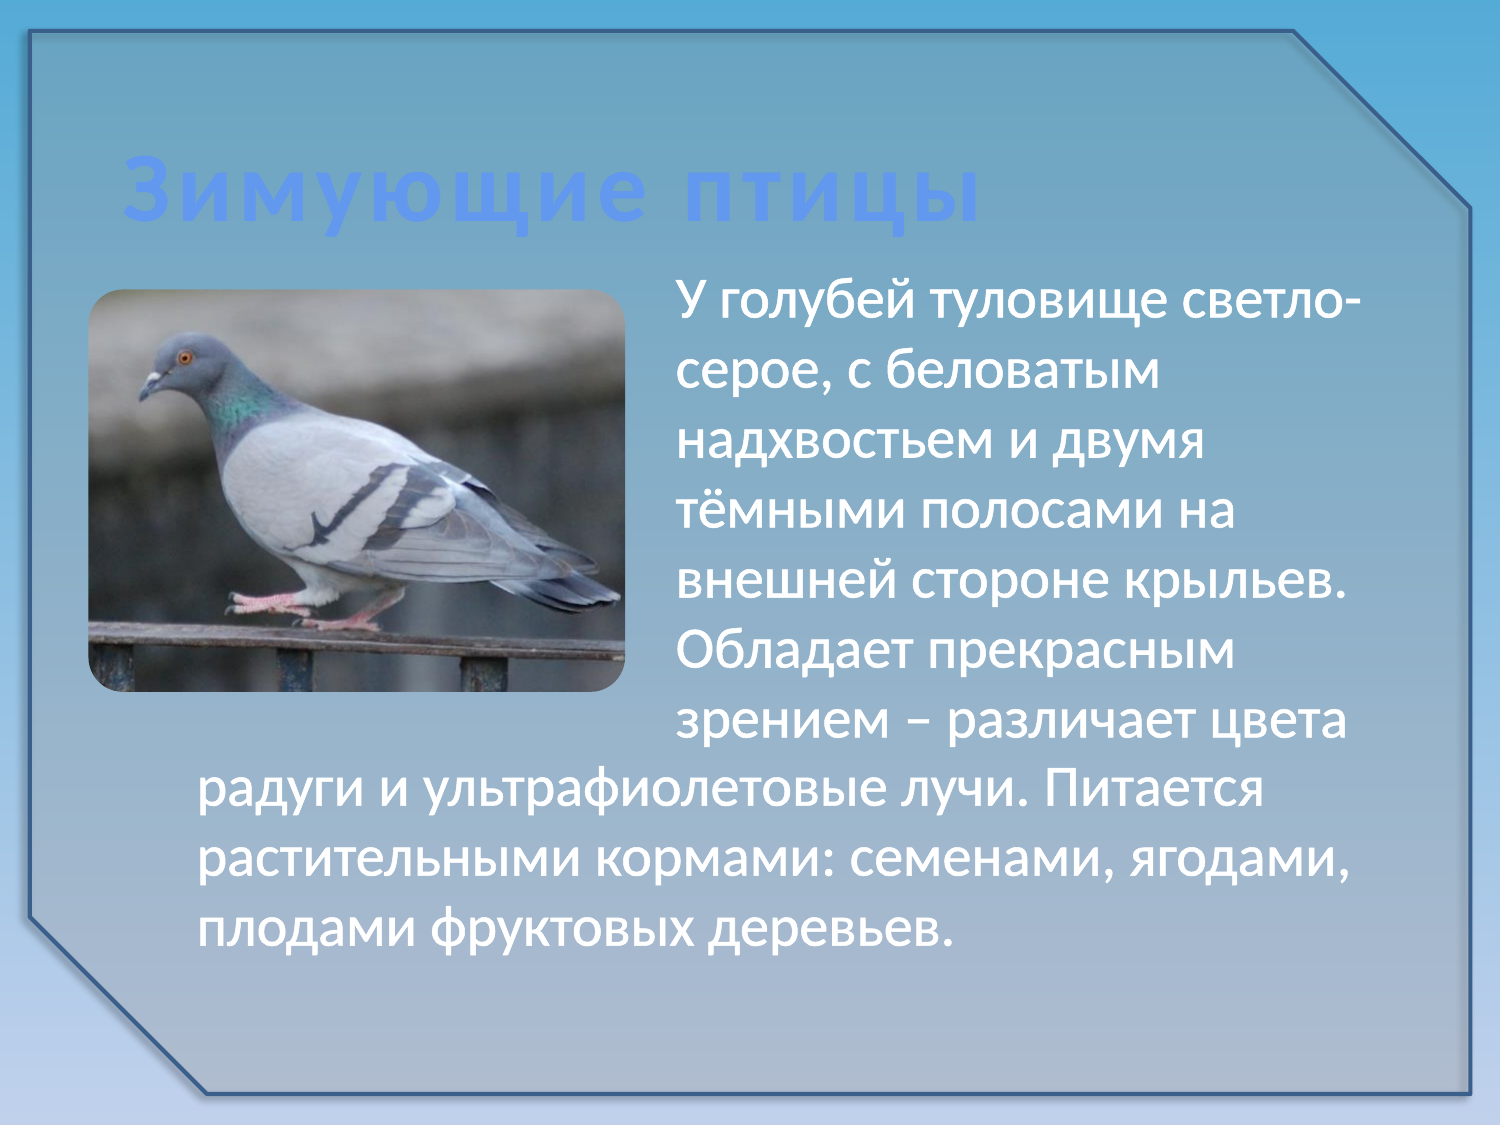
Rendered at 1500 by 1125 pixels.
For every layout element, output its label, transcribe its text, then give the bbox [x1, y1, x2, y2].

text_box [27, 28, 1473, 1097]
picture [88, 289, 626, 693]
text_box У голубей туловище светло-серое, с беловатым надхвостьем и двумя тёмными полосами на внешней стороне крыльев. Обладает прекрасным зрением – различает цвета [660, 251, 1405, 739]
text_box Зимующие птицы [107, 113, 1000, 249]
text_box радуги и ультрафиолетовые лучи. Питается растительными кормами: семенами, ягодами, плодами фруктовых деревьев. [181, 739, 1405, 1035]
